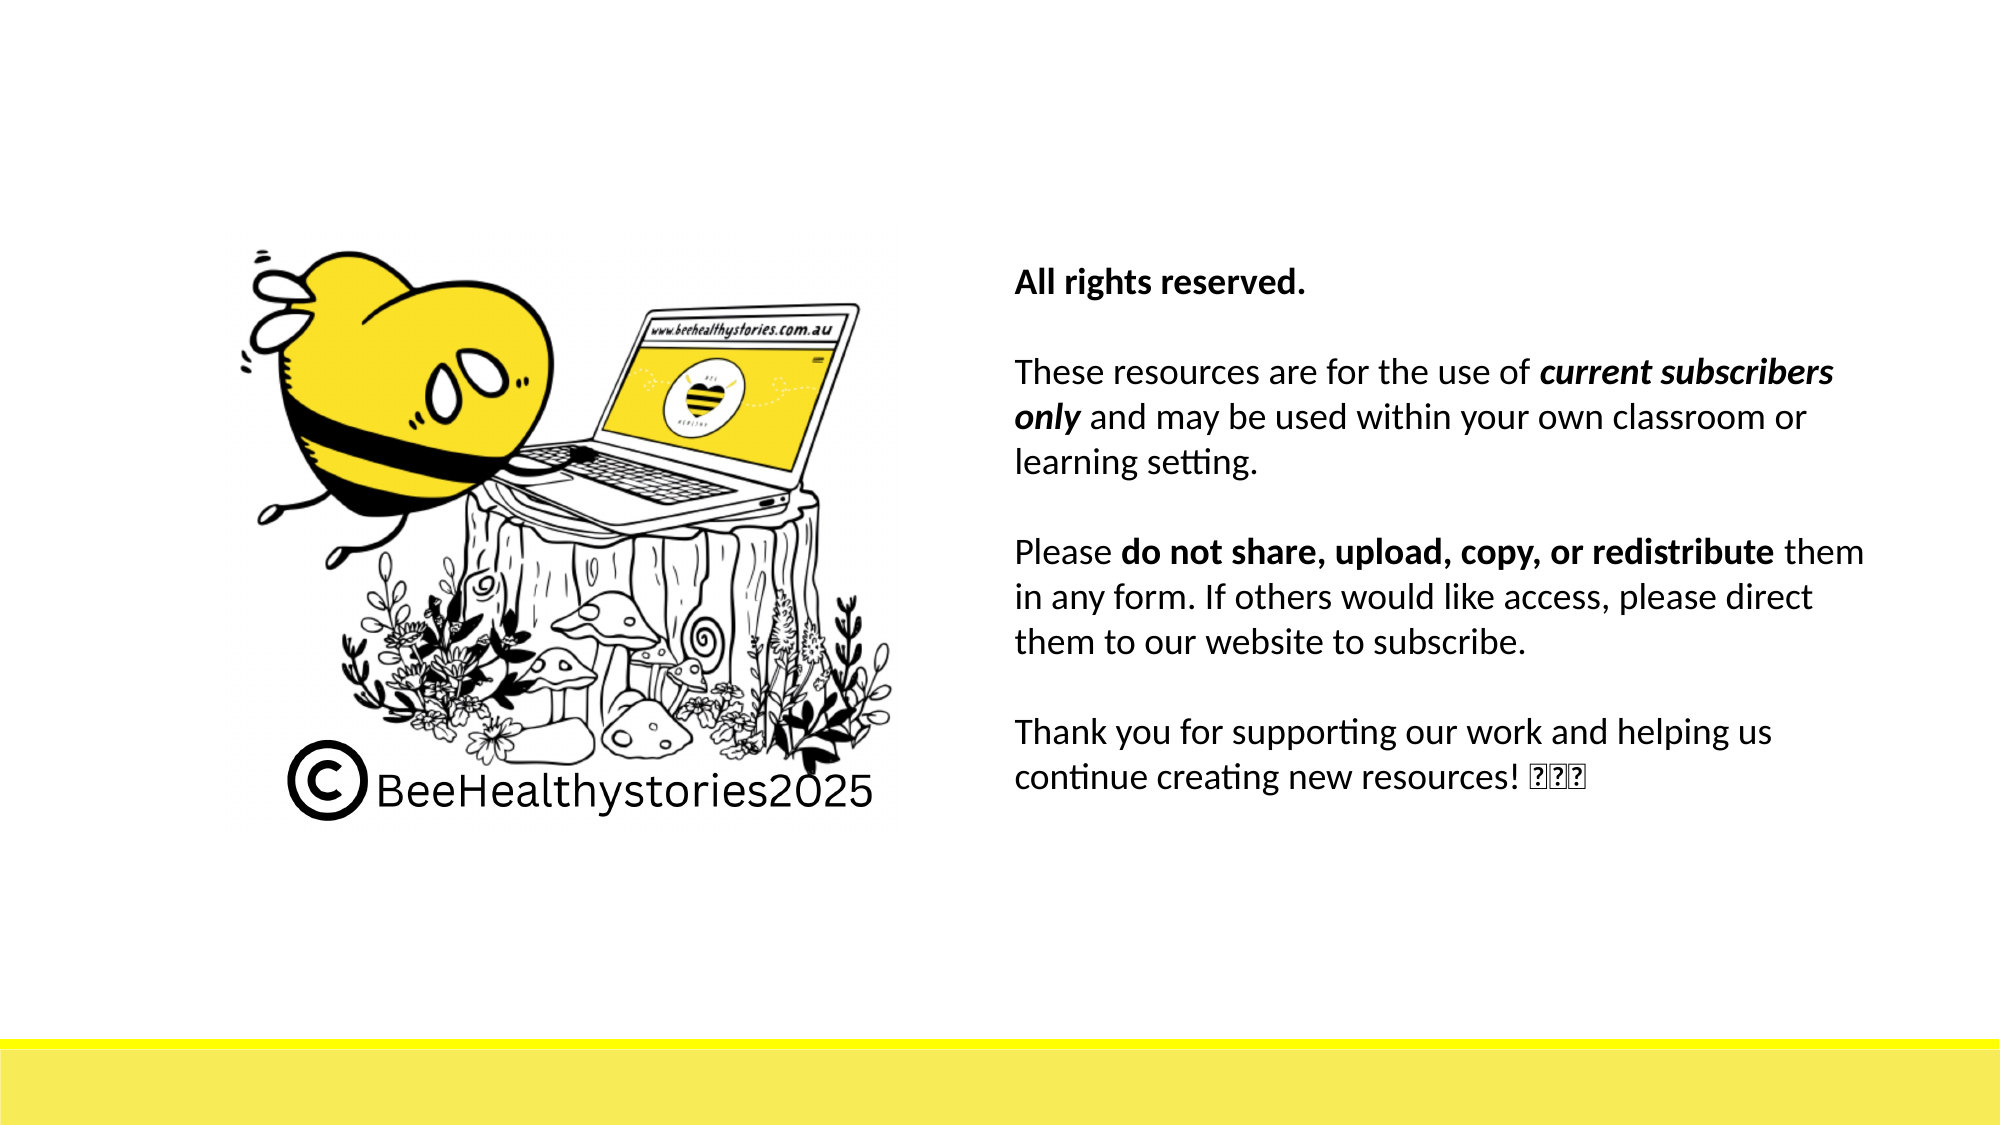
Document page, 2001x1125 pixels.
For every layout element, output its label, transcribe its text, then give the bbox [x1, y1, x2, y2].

text_box All rights reserved. These resources are for the use of current subscribers only and may be used within your own classroom or learning setting. Please do not share, upload, copy, or redistribute them in any form. If others would like access, please direct them to our website to subscribe. Thank you for supporting our work and helping us continue creating new resources! 🐝💛🌱 [999, 249, 1886, 804]
picture [222, 221, 901, 838]
